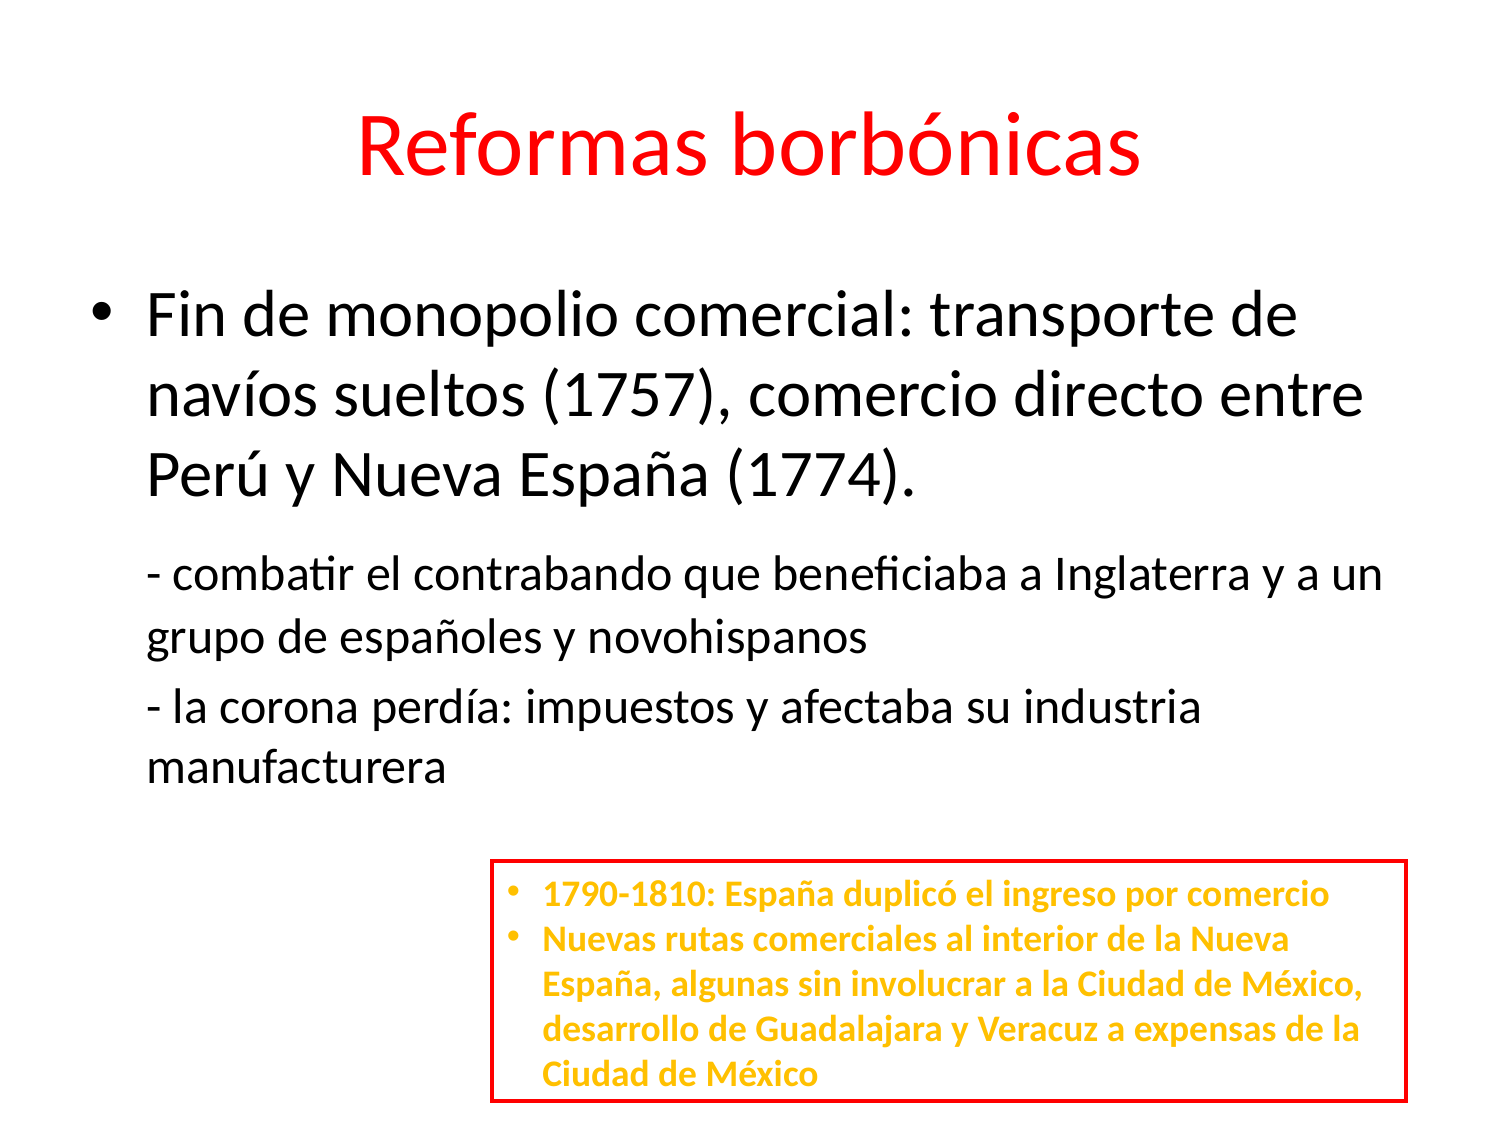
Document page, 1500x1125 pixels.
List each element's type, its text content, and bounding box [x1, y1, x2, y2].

title Reformas borbónicas [74, 44, 1426, 233]
list Fin de monopolio comercial: transporte de navíos sueltos (1757), comercio directo entre Perú y Nueva España (1774). - combatir el contrabando que beneficiaba a Inglaterra y a un grupo de españoles y novohispanos - la corona perdía: impuestos y afectaba su industria manufacturera [74, 262, 1426, 786]
text_box 1790-1810: España duplicó el ingreso por comercio Nuevas rutas comerciales al interior de la Nueva España, algunas sin involucrar a la Ciudad de México, desarrollo de Guadalajara y Veracuz a expensas de la Ciudad de México [492, 861, 1407, 1101]
